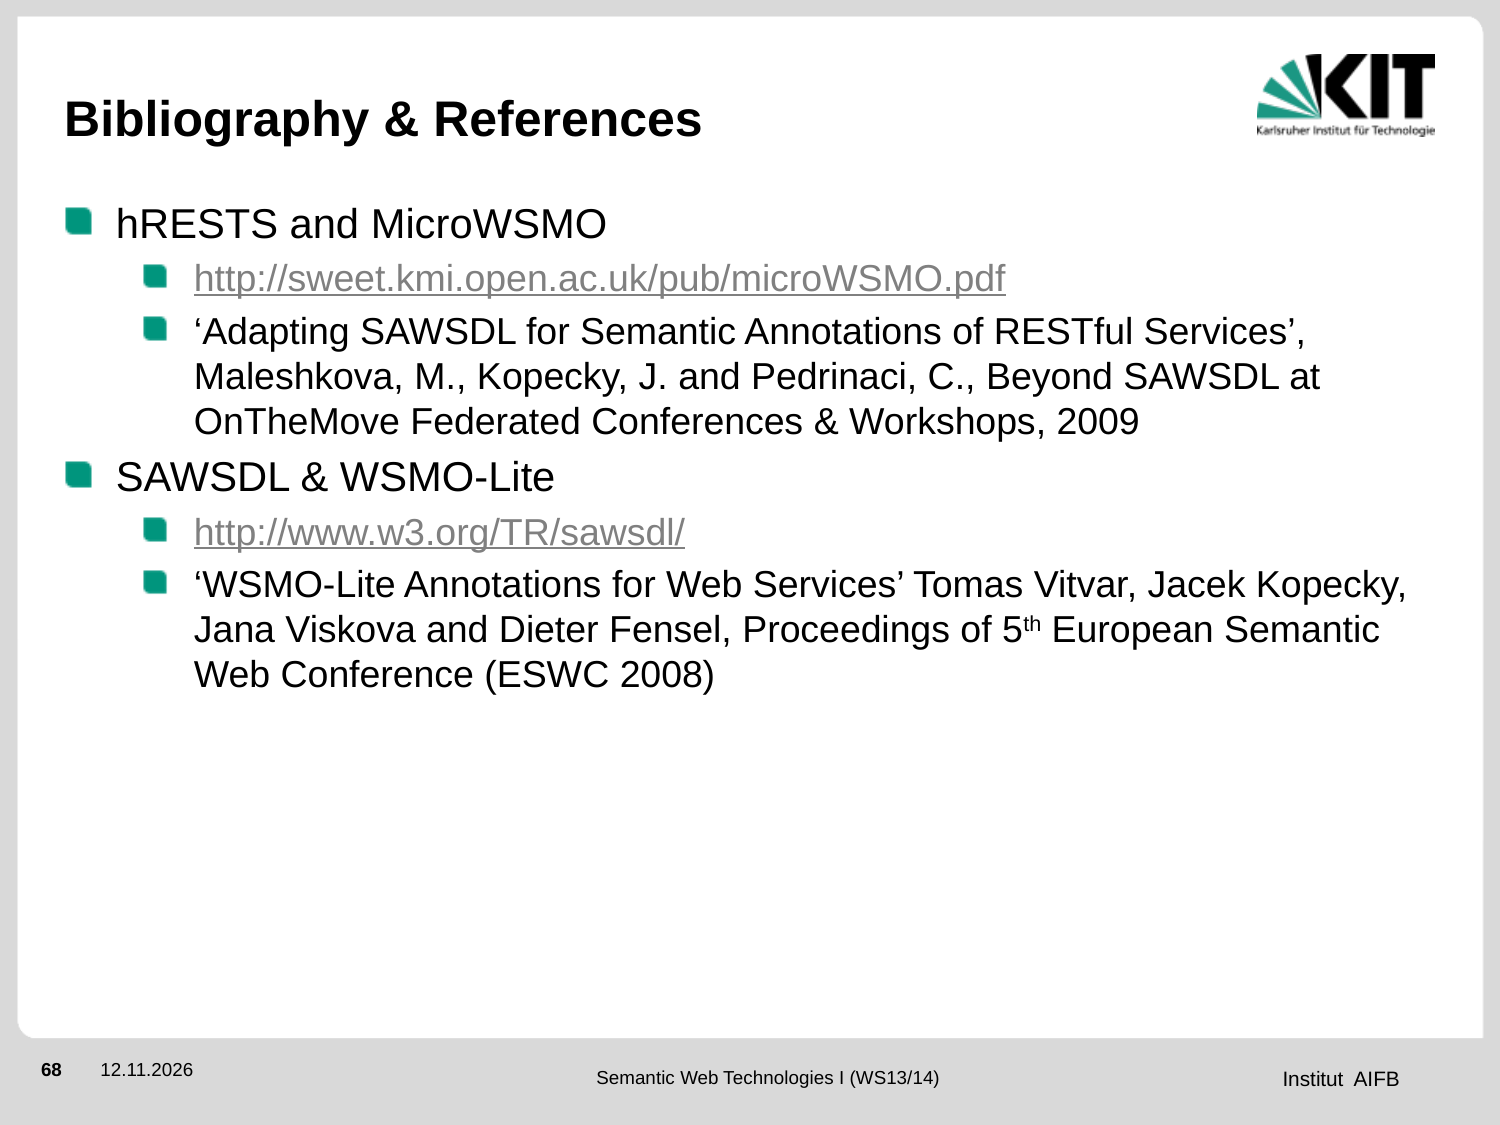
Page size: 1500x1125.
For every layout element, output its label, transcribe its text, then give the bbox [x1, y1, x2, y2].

picture [0, 0, 1500, 1125]
title Bibliography & References [64, 54, 1198, 147]
list hRESTS and MicroWSMO http://sweet.kmi.open.ac.uk/pub/microWSMO.pdf ‘Adapting SAWSDL for Semantic Annotations of RESTful Services’, Maleshkova, M., Kopecky, J. and Pedrinaci, C., Beyond SAWSDL at OnTheMove Federated Conferences & Workshops, 2009 SAWSDL & WSMO-Lite http://www.w3.org/TR/sawsdl/ ‘WSMO-Lite Annotations for Web Services’ Tomas Vitvar, Jacek Kopecky, Jana Viskova and Dieter Fensel, Proceedings of 5th European Semantic Web Conference (ESWC 2008) [64, 196, 1436, 1000]
